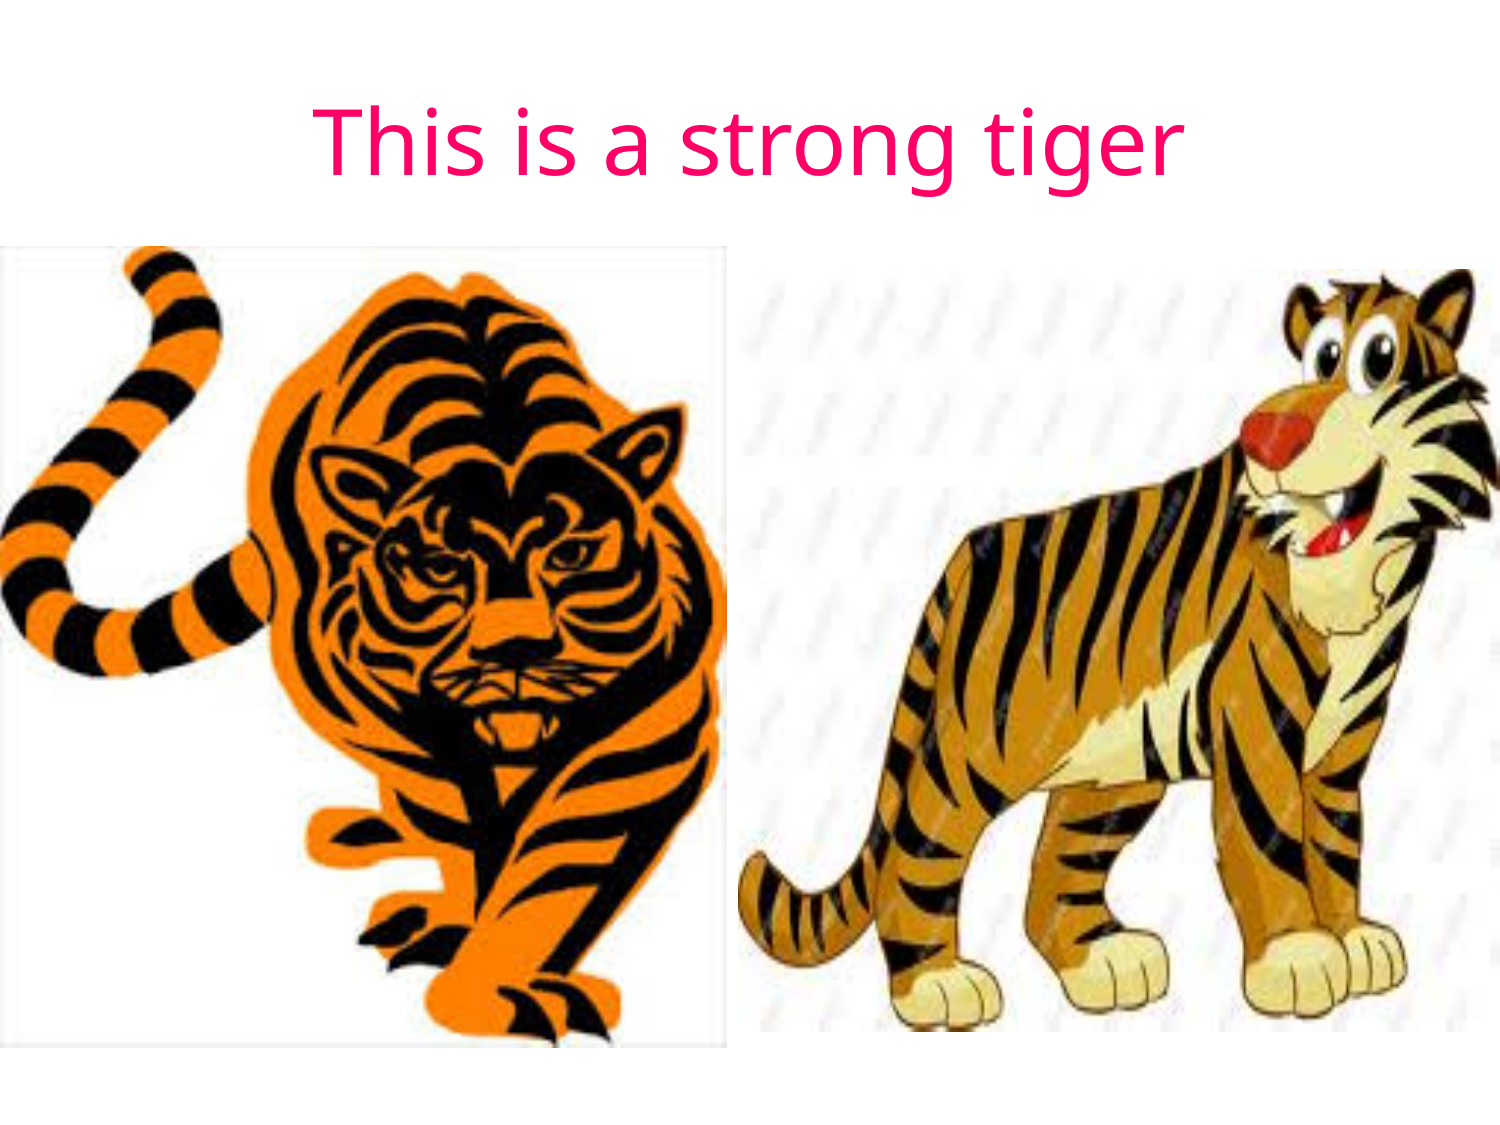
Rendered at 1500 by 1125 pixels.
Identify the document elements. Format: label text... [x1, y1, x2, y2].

picture [737, 269, 1500, 1032]
title This is a strong tiger [75, 45, 1425, 233]
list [0, 245, 727, 1048]
